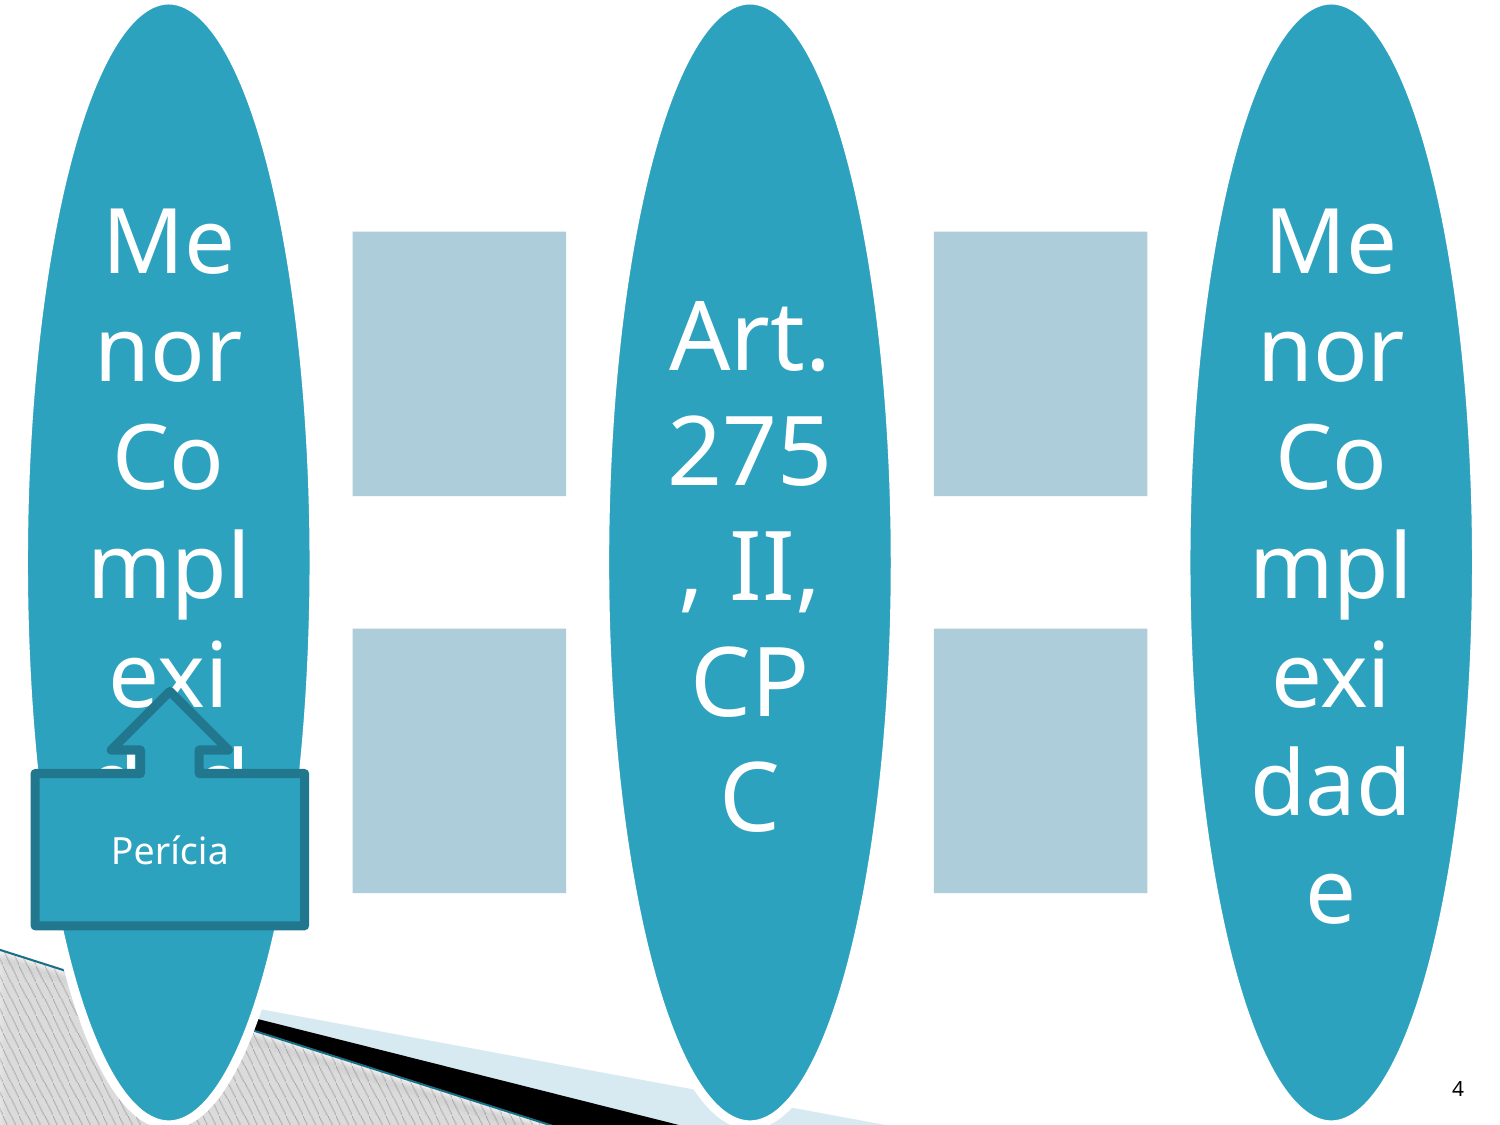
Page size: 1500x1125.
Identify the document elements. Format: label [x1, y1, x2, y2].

list [23, 0, 1477, 1125]
